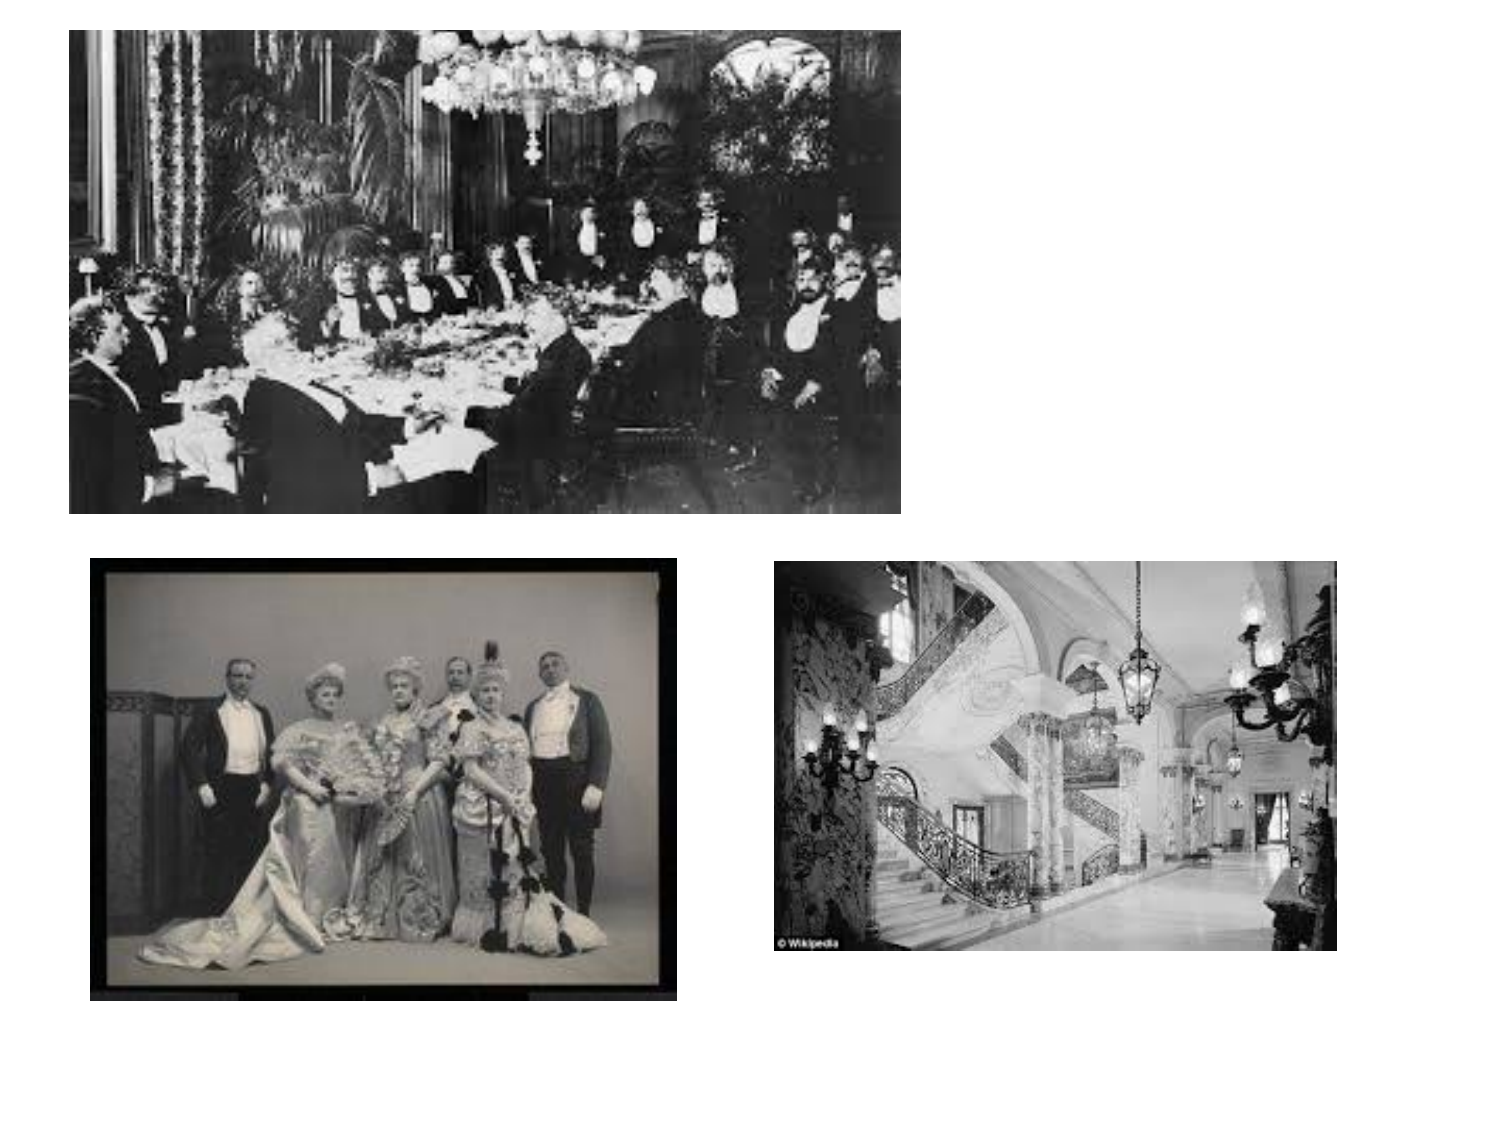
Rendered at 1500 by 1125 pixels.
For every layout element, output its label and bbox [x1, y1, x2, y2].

picture [774, 561, 1338, 952]
picture [69, 30, 901, 514]
picture [90, 558, 677, 1001]
